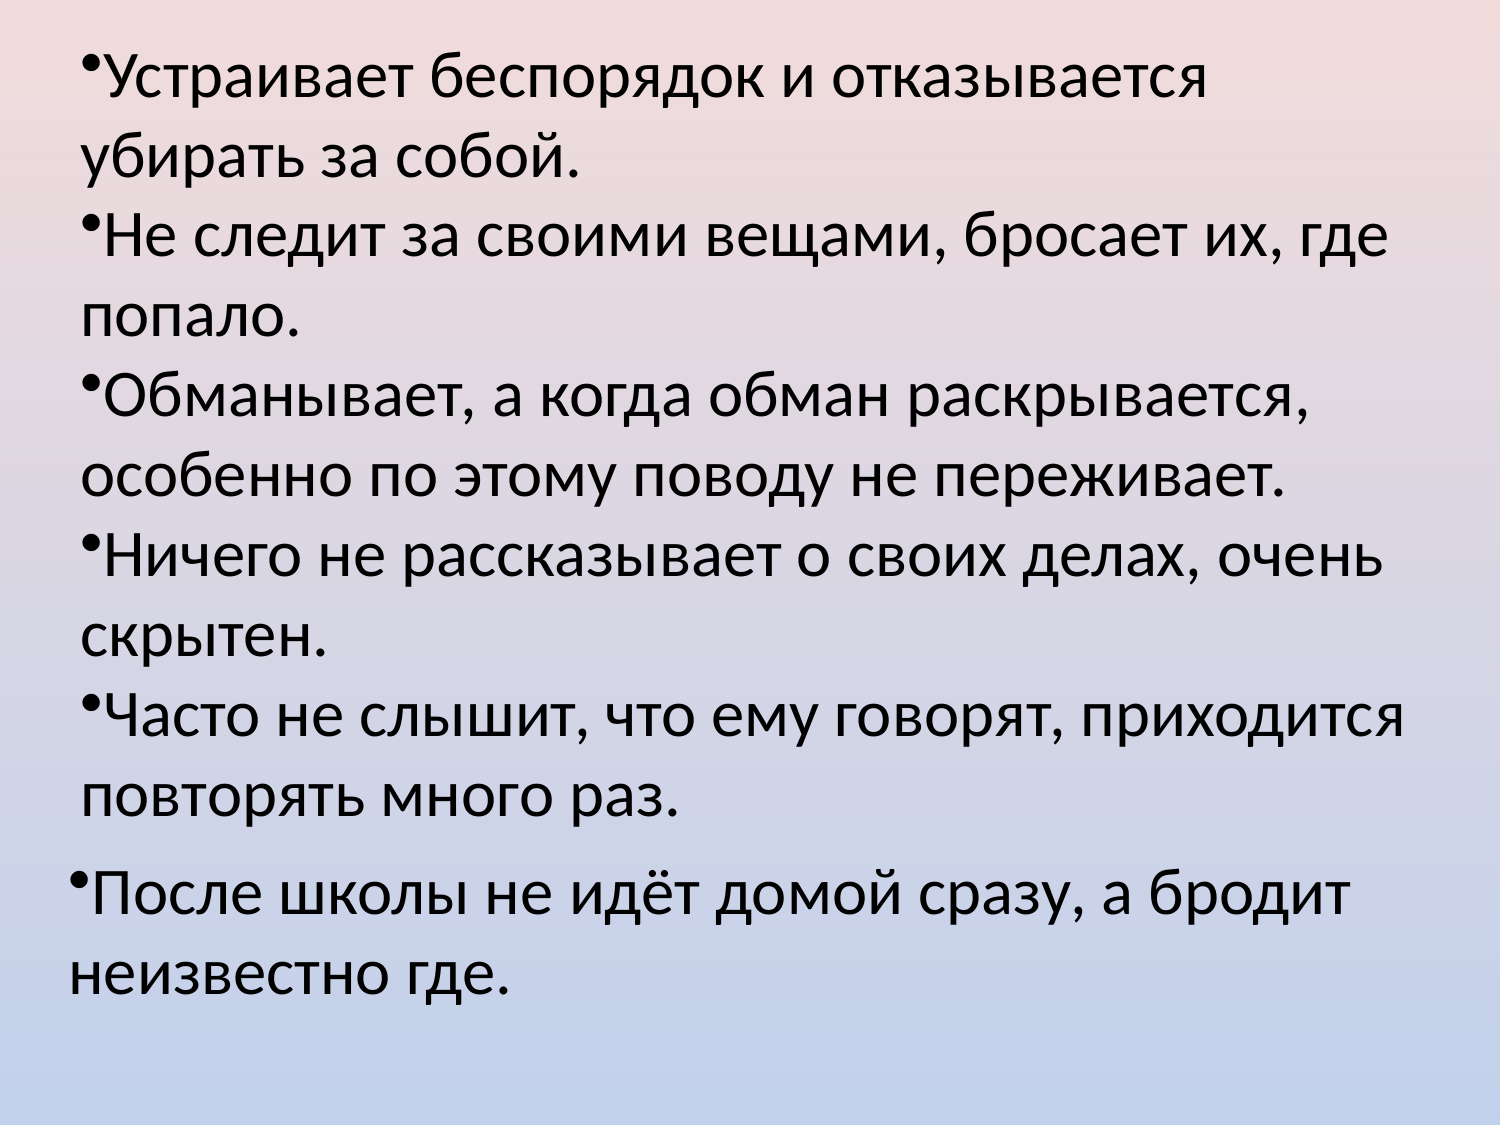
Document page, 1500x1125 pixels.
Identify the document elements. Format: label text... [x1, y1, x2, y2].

text_box Устраивает беспорядок и отказывается убирать за собой. Не следит за своими вещами, бросает их, где попало. Обманывает, а когда обман раскрывается, особенно по этому поводу не переживает. Ничего не рассказывает о своих делах, очень скрытен. Часто не слышит, что ему говорят, приходится повторять много раз. [64, 22, 1459, 838]
text_box После школы не идёт домой сразу, а бродит неизвестно где. [53, 840, 1436, 1015]
